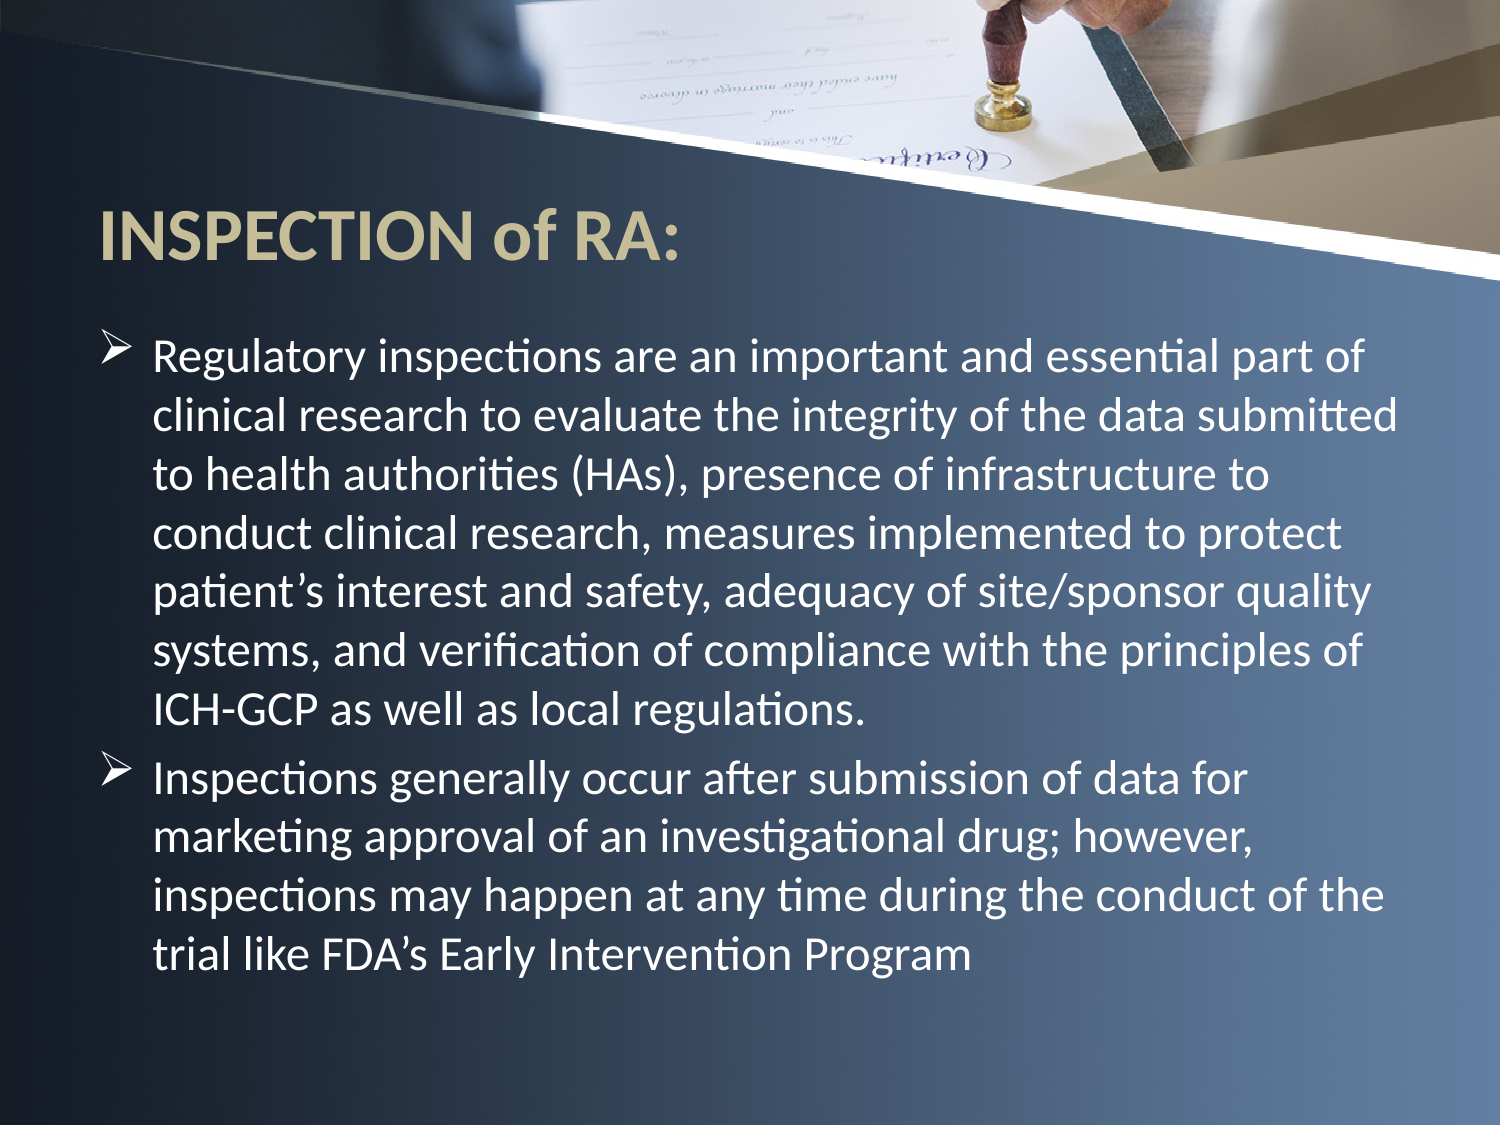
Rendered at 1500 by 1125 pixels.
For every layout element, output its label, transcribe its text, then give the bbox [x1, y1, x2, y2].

title INSPECTION of RA: [83, 149, 1138, 312]
list Regulatory inspections are an important and essential part of clinical research to evaluate the integrity of the data submitted to health authorities (HAs), presence of infrastructure to conduct clinical research, measures implemented to protect patient’s interest and safety, adequacy of site/sponsor quality systems, and verification of compliance with the principles of ICH-GCP as well as local regulations. Inspections generally occur after submission of data for marketing approval of an investigational drug; however, inspections may happen at any time during the conduct of the trial like FDA’s Early Intervention Program [82, 316, 1433, 1039]
picture [0, 0, 1500, 1125]
